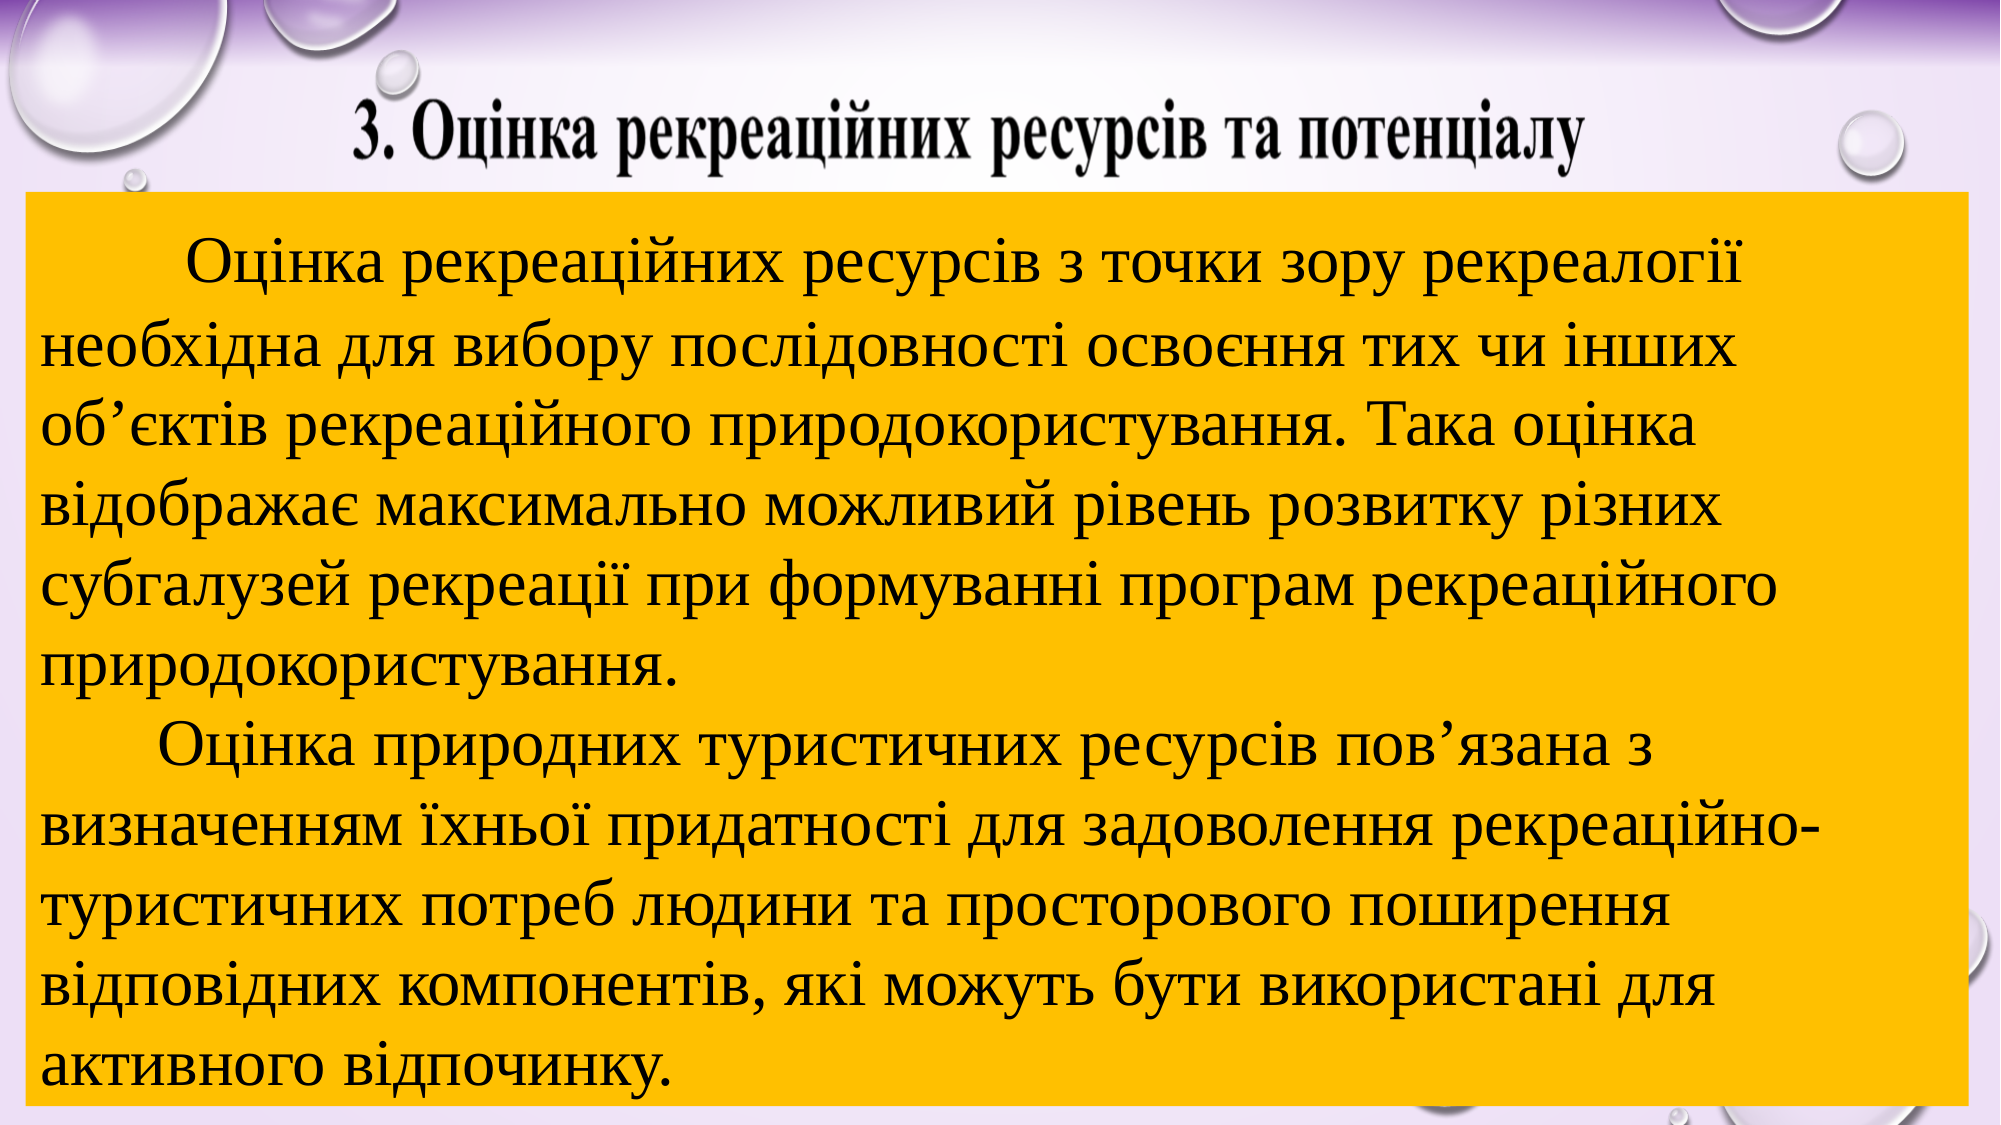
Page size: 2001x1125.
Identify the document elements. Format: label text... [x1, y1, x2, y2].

text_box Оцінка рекреаційних ресурсів з точки зору рекреалогії необхідна для вибору послідовності освоєння тих чи інших об’єктів рекреаційного природокористування. Така оцінка відображає максимально можливий рівень розвитку різних субгалузей рекреації при формуванні програм рекреаційного природокористування. Оцінка природних туристичних ресурсів пов’язана з визначенням їхньої придатності для задоволення рекреаційно-туристичних потреб людини та просторового поширення відповідних компонентів, які можуть бути використані для активного відпочинку. [25, 191, 1969, 1107]
picture [0, 0, 2000, 1125]
